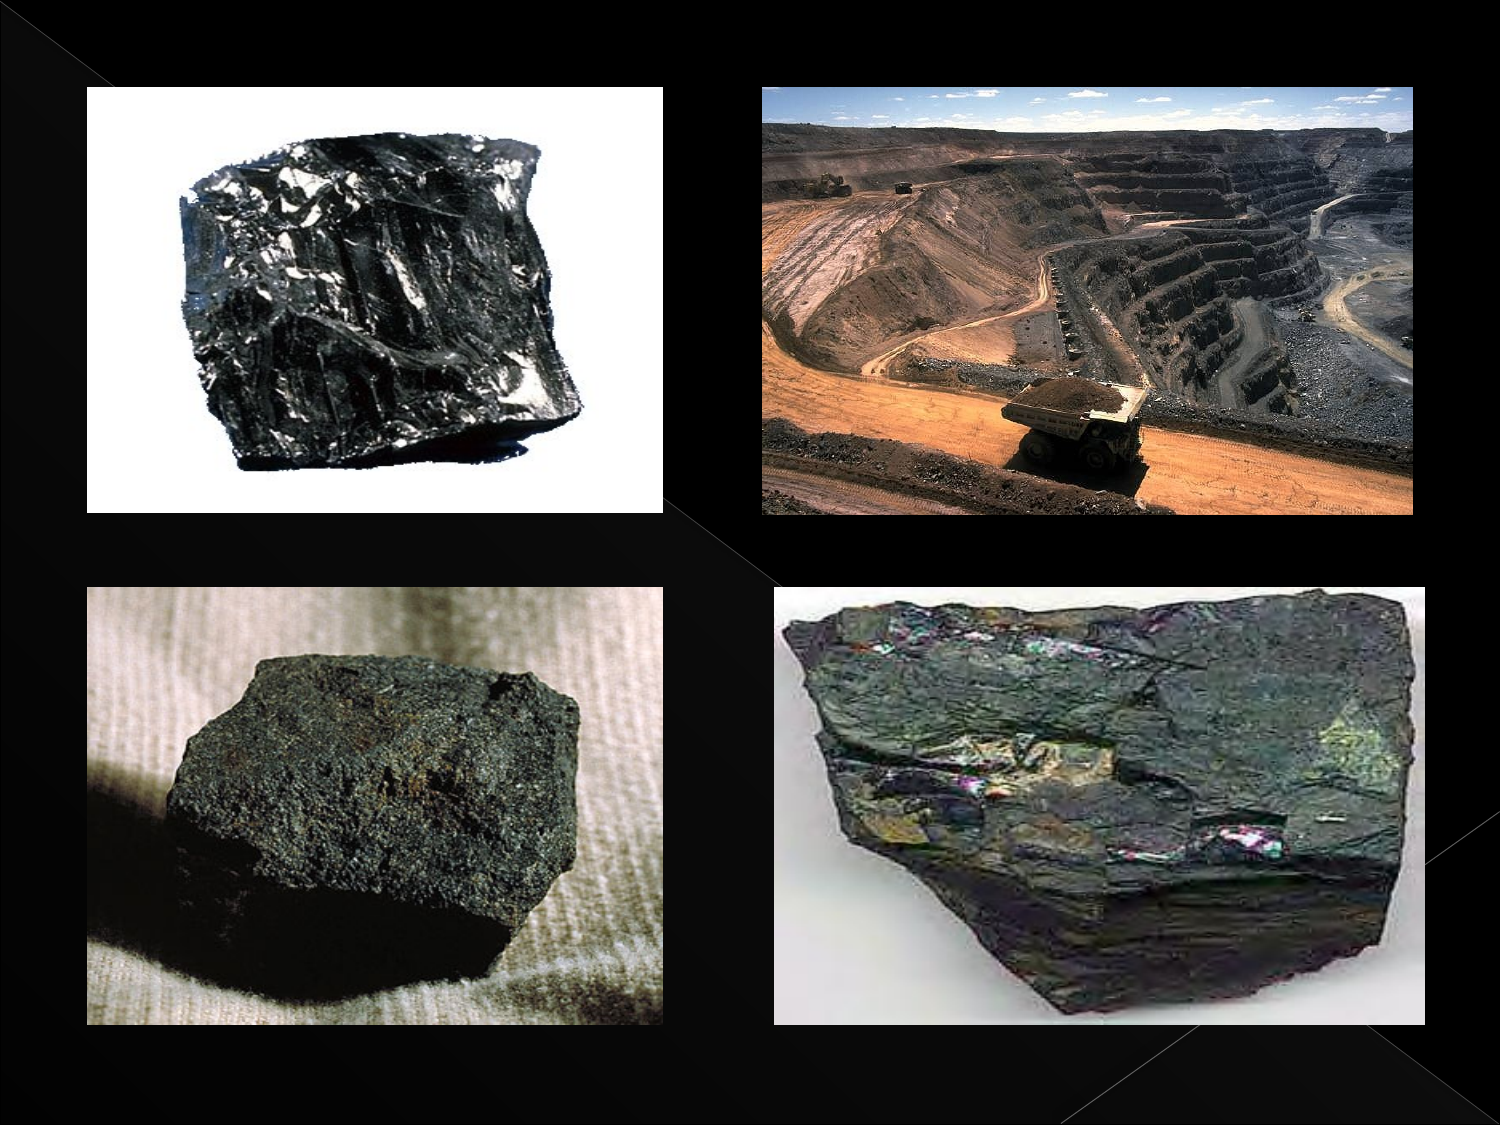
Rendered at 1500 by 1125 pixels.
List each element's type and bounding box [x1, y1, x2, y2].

picture [87, 587, 663, 1026]
picture [87, 87, 663, 513]
picture [774, 587, 1426, 1026]
picture [762, 87, 1413, 516]
